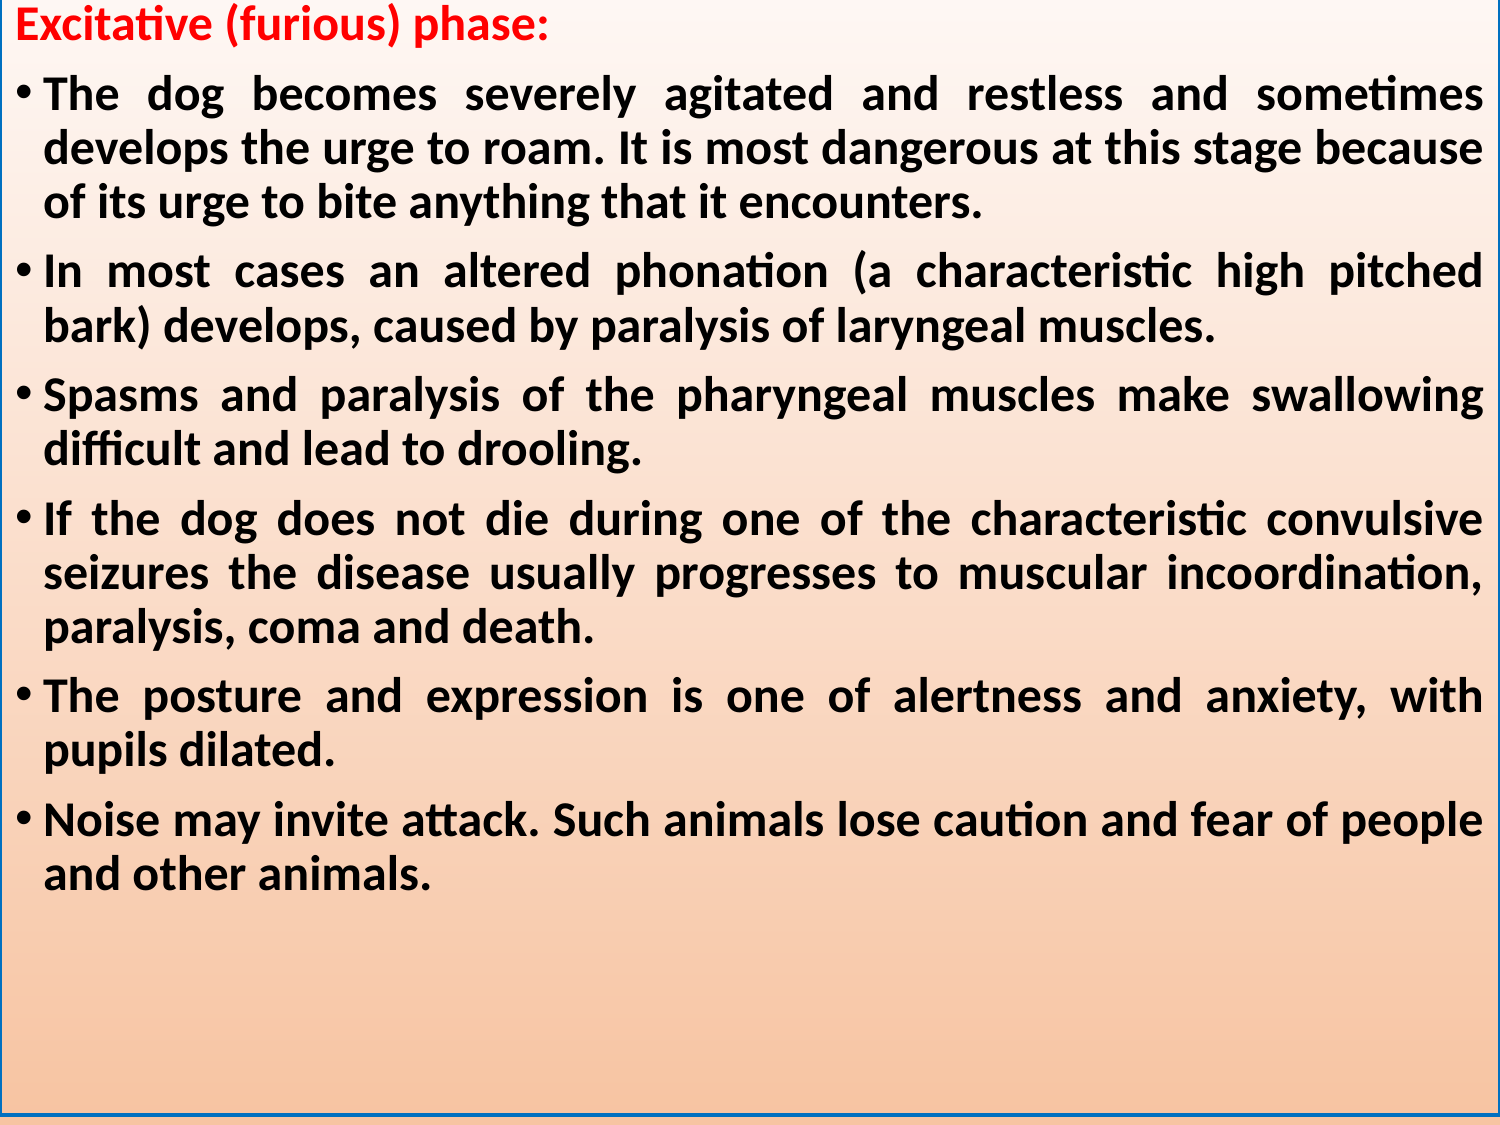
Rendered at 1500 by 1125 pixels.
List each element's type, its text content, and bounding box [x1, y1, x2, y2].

list Excitative (furious) phase: The dog becomes severely agitated and restless and sometimes develops the urge to roam. It is most dangerous at this stage because of its urge to bite anything that it encounters. In most cases an altered phonation (a characteristic high pitched bark) develops, caused by paralysis of laryngeal muscles. Spasms and paralysis of the pharyngeal muscles make swallowing difficult and lead to drooling. If the dog does not die during one of the characteristic convulsive seizures the disease usually progresses to muscular incoordination, paralysis, coma and death. The posture and expression is one of alertness and anxiety, with pupils dilated. Noise may invite attack. Such animals lose caution and fear of people and other animals. [0, 0, 1500, 1116]
